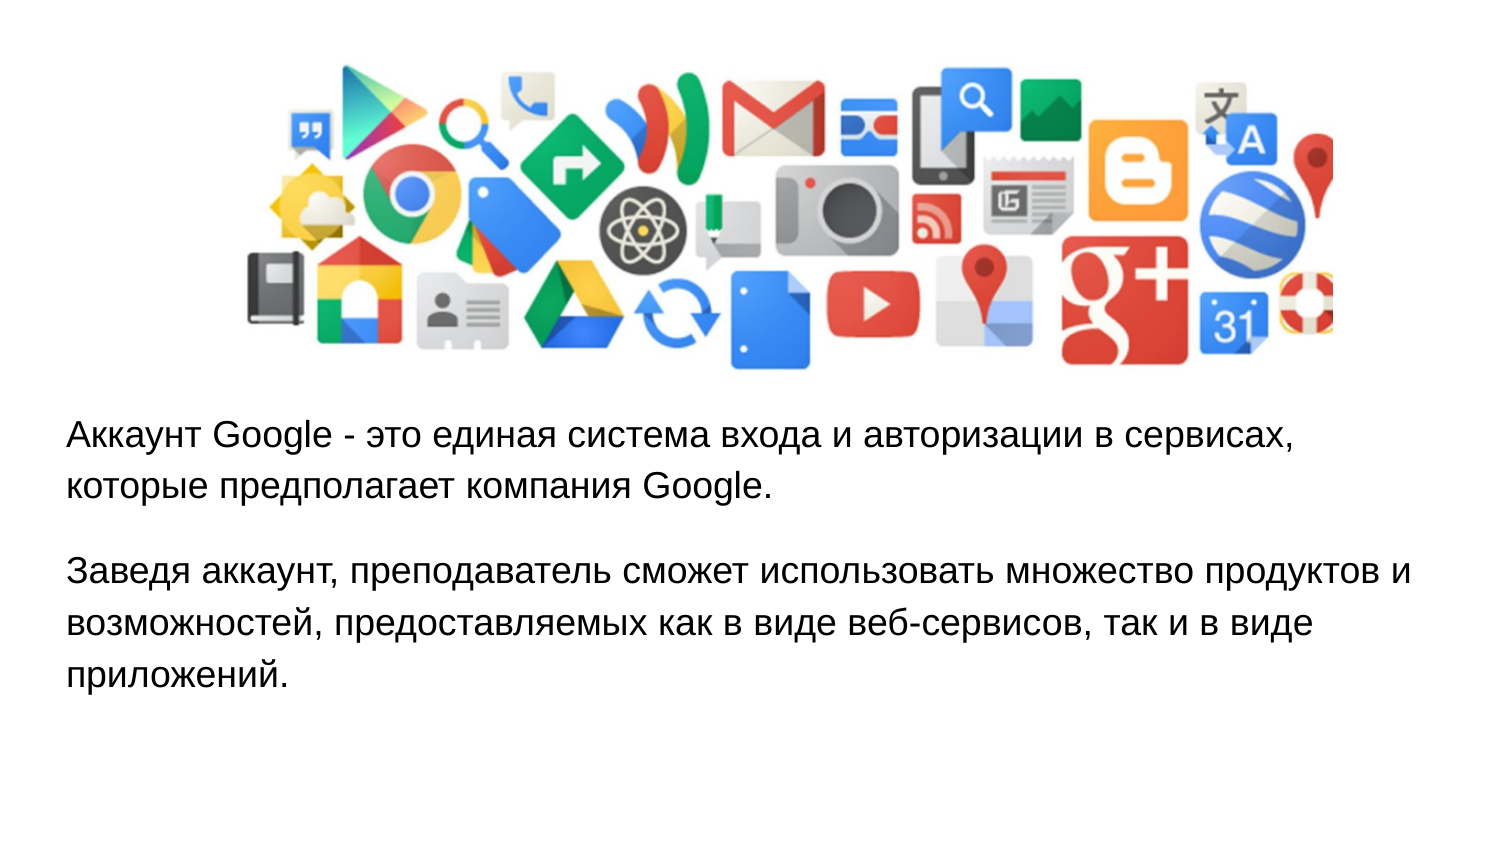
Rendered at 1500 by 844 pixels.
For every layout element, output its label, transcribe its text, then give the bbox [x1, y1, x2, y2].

list Аккаунт Google - это единая система входа и авторизации в сервисах, которые предполагает компания Google. Заведя аккаунт, преподаватель сможет использовать множество продуктов и возможностей, предоставляемых как в виде веб-сервисов, так и в виде приложений. [51, 387, 1449, 750]
picture [231, 49, 1333, 388]
